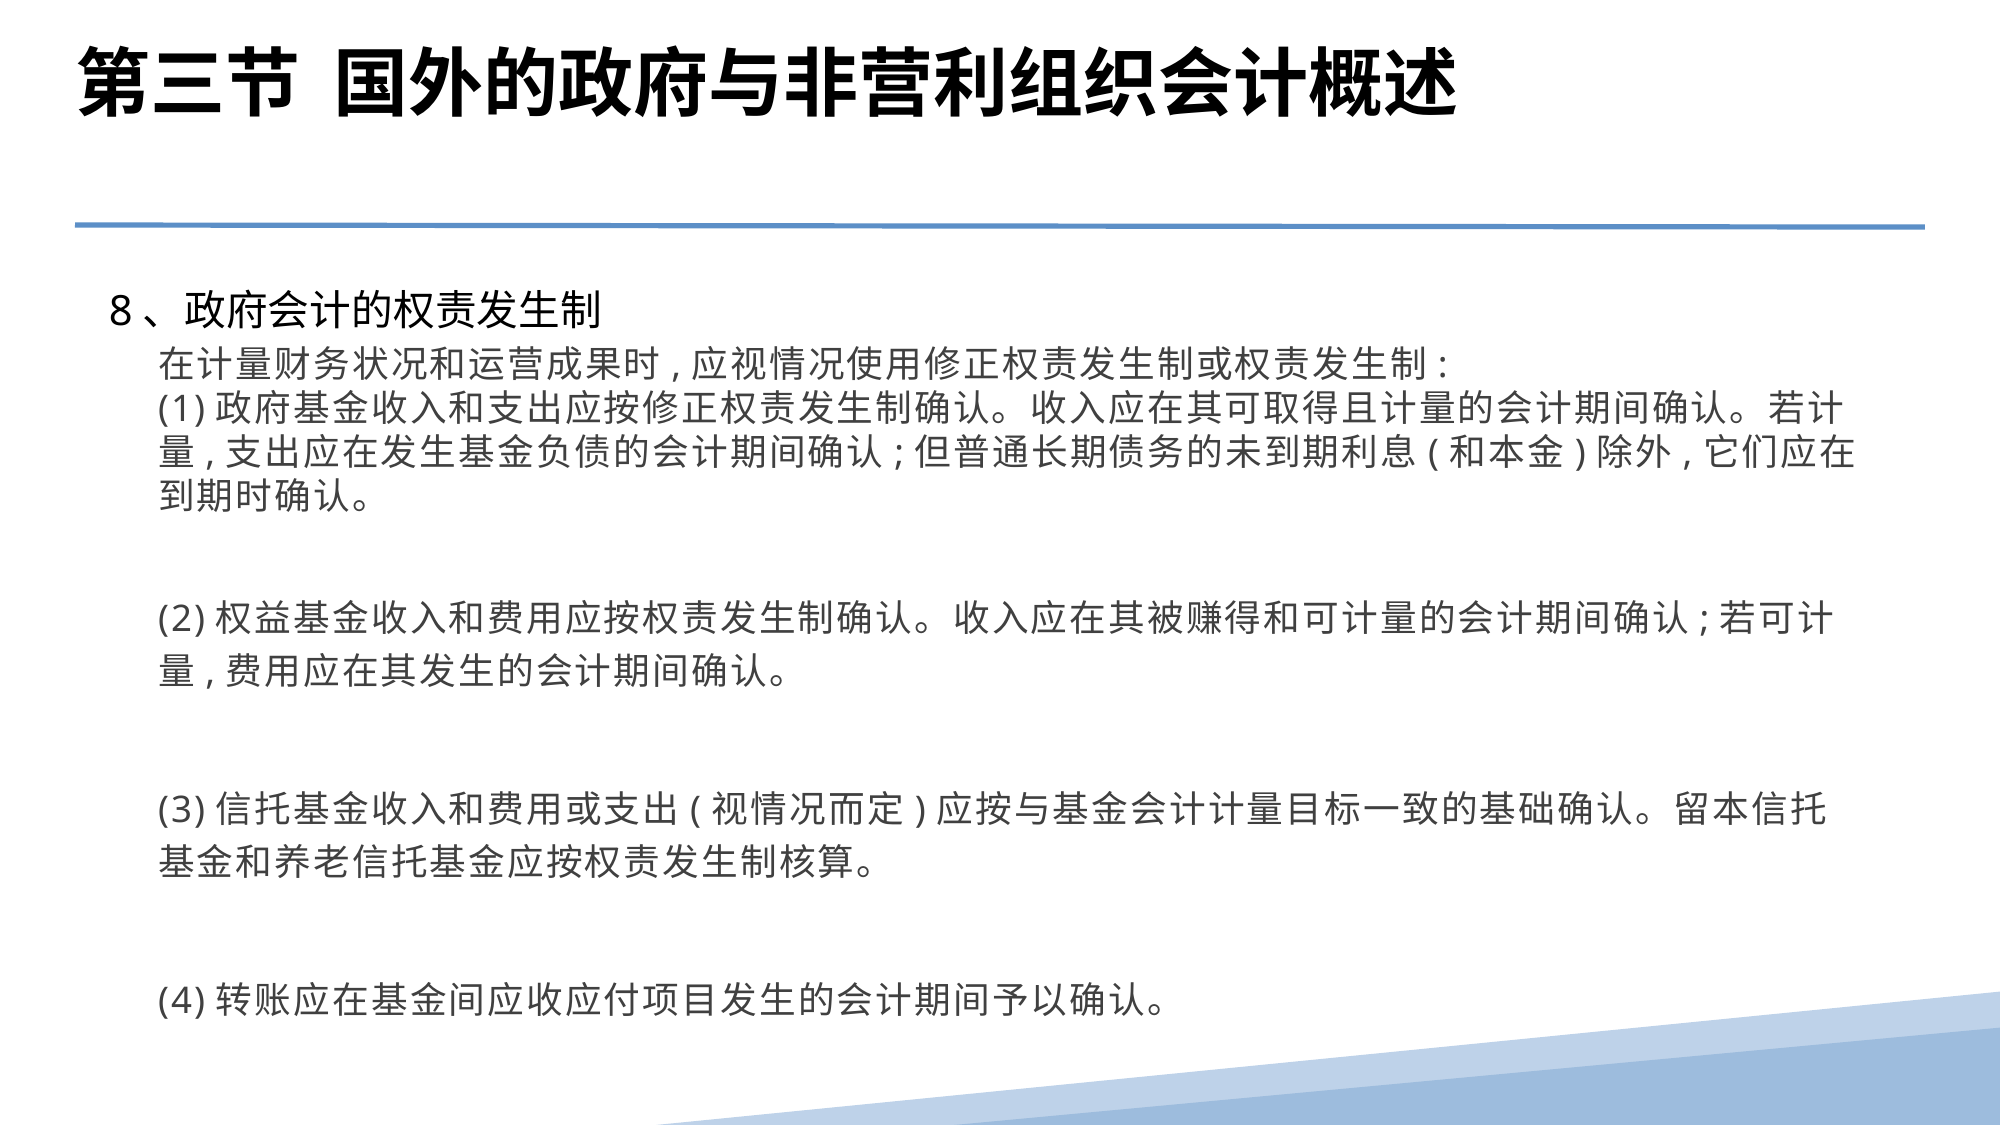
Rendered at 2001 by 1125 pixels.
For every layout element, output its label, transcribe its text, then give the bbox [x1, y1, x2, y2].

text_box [74, 224, 1925, 228]
text_box 在计量财务状况和运营成果时,应视情况使用修正权责发生制或权责发生制: (1)政府基金收入和支出应按修正权责发生制确认。收入应在其可取得且计量的会计期间确认。若计量,支出应在发生基金负债的会计期间确认;但普通长期债务的未到期利息(和本金)除外,它们应在到期时确认。 (2)权益基金收入和费用应按权责发生制确认。收入应在其被赚得和可计量的会计期间确认;若可计量,费用应在其发生的会计期间确认。 (3)信托基金收入和费用或支出(视情况而定)应按与基金会计计量目标一致的基础确认。留本信托基金和养老信托基金应按权责发生制核算。 (4)转账应在基金间应收应付项目发生的会计期间予以确认。 [147, 335, 1876, 1026]
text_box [656, 991, 2000, 1125]
text_box 第三节 国外的政府与非营利组织会计概述 [75, 24, 1925, 125]
text_box 8、政府会计的权责发生制 [108, 274, 1959, 350]
